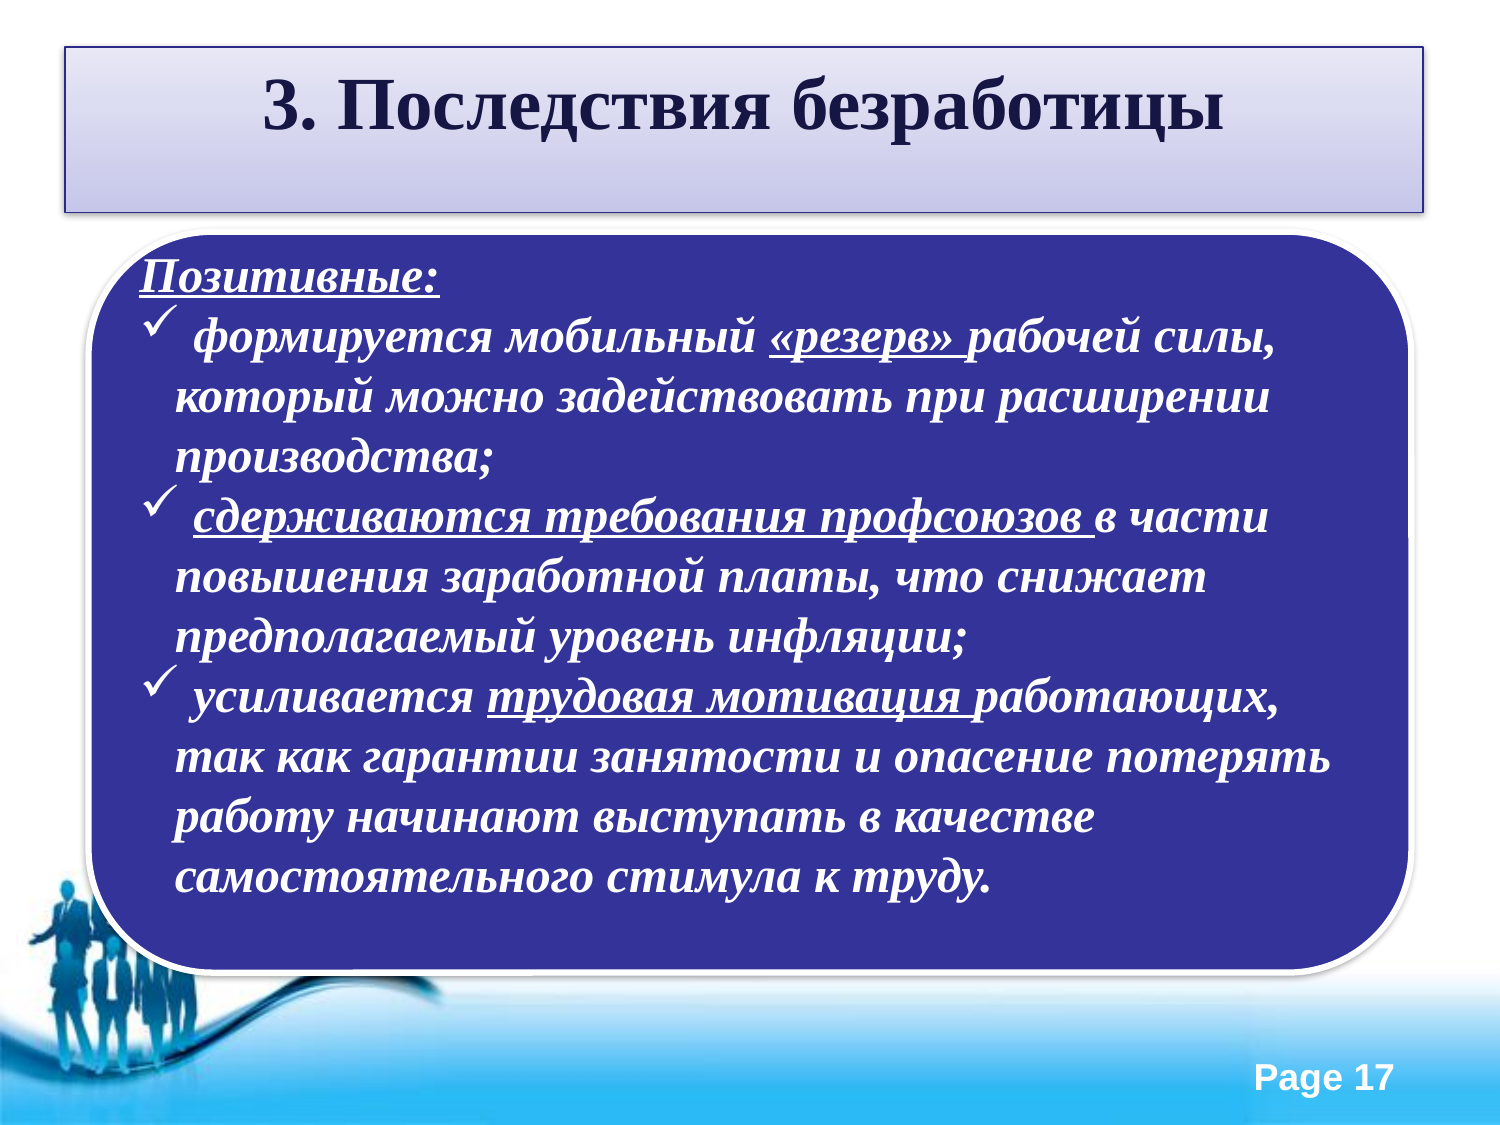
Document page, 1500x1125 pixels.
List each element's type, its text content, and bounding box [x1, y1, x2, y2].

text_box Позитивные: формируется мобильный «резерв» рабочей силы, который можно задействовать при расширении производства; сдерживаются требования профсоюзов в части повышения заработной платы, что снижает предполагаемый уровень инфляции; усиливается трудовая мотивация работающих, так как гарантии занятости и опасение потерять работу начинают выступать в качестве самостоятельного стимула к труду. [85, 228, 1415, 976]
text_box 3. Последствия безработицы [64, 46, 1424, 213]
picture [58, 1002, 63, 1011]
picture [0, 0, 1500, 1125]
